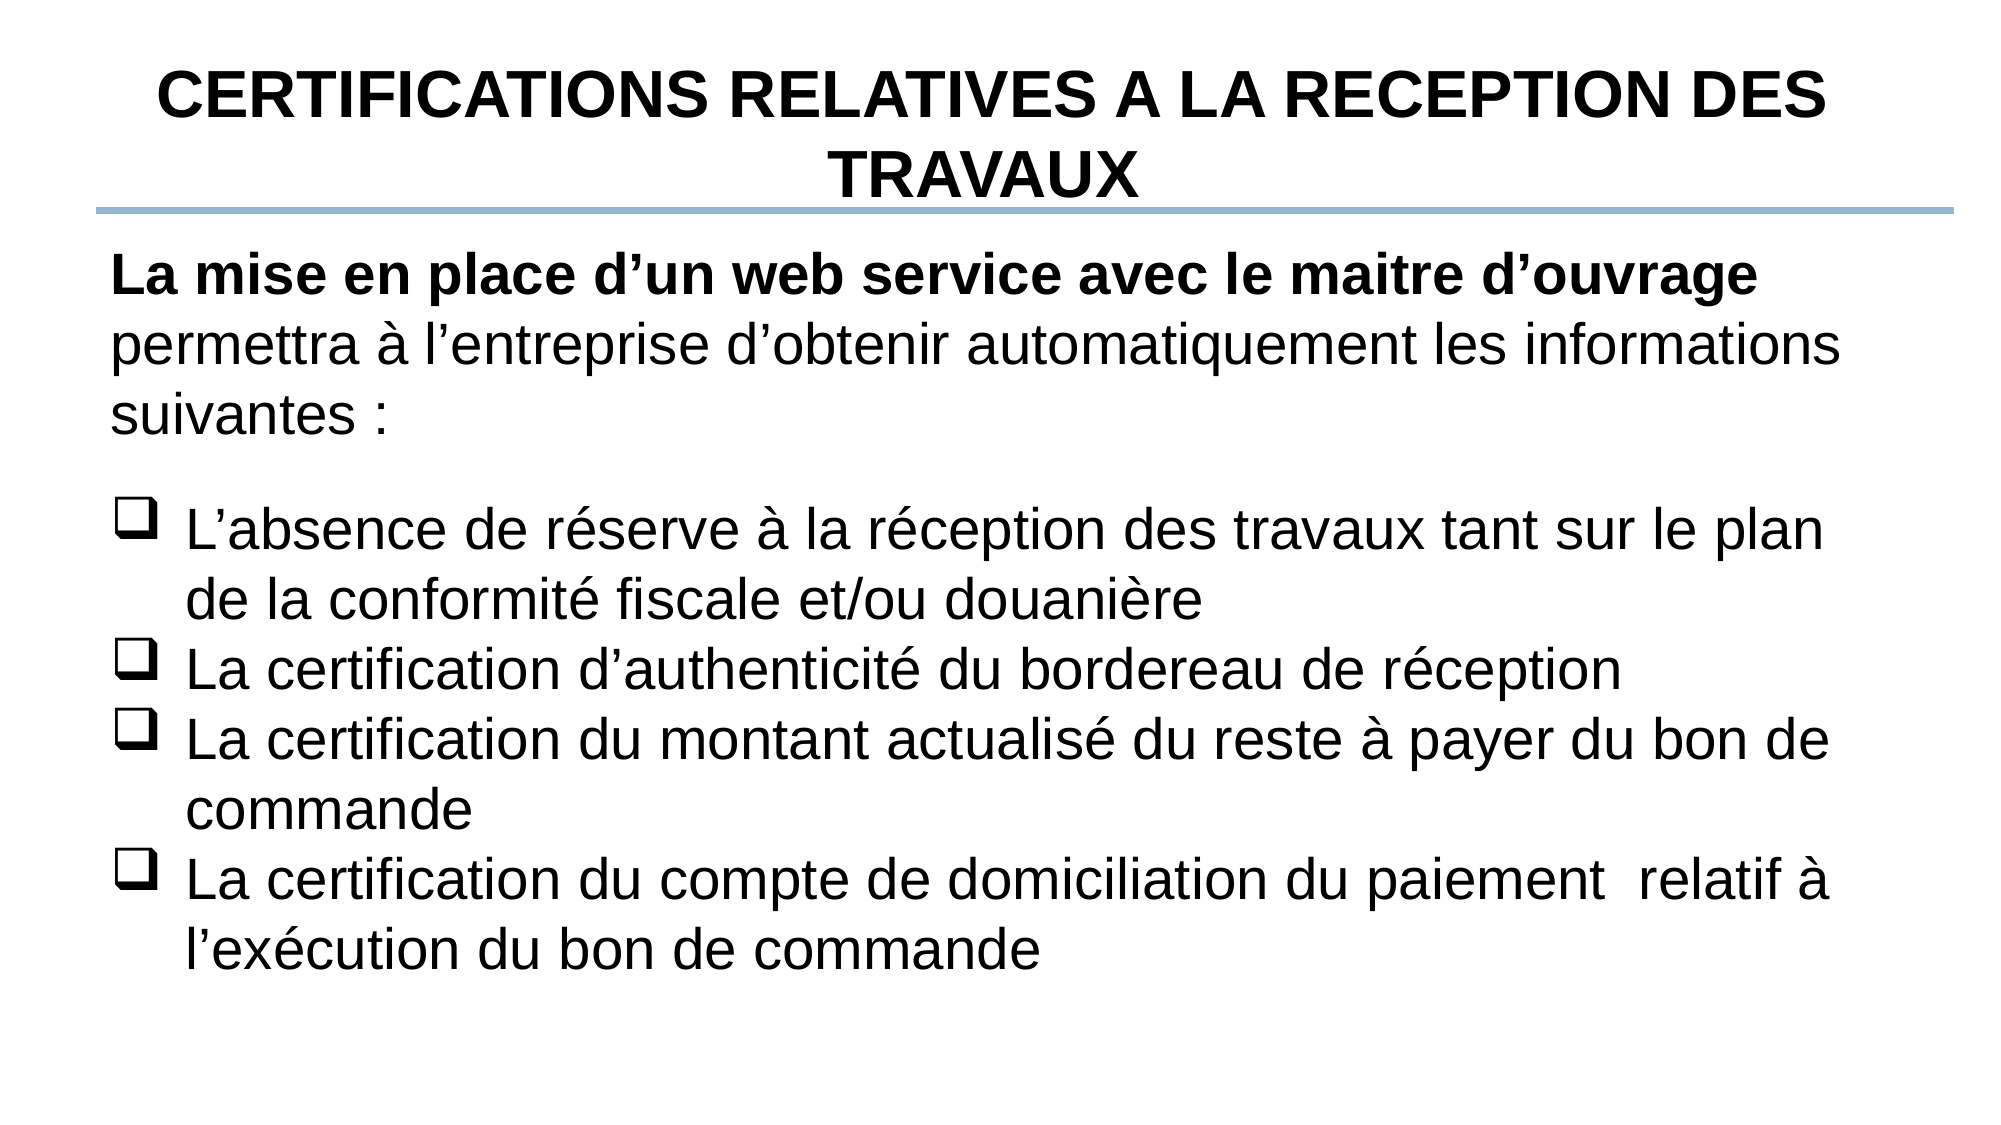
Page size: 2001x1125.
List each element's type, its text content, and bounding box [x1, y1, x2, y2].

text_box La mise en place d’un web service avec le maitre d’ouvrage permettra à l’entreprise d’obtenir automatiquement les informations suivantes : L’absence de réserve à la réception des travaux tant sur le plan de la conformité fiscale et/ou douanière La certification d’authenticité du bordereau de réception La certification du montant actualisé du reste à payer du bon de commande La certification du compte de domiciliation du paiement relatif à l’exécution du bon de commande [95, 228, 1865, 989]
text_box CERTIFICATIONS RELATIVES A LA RECEPTION DES TRAVAUX [45, 43, 1922, 219]
